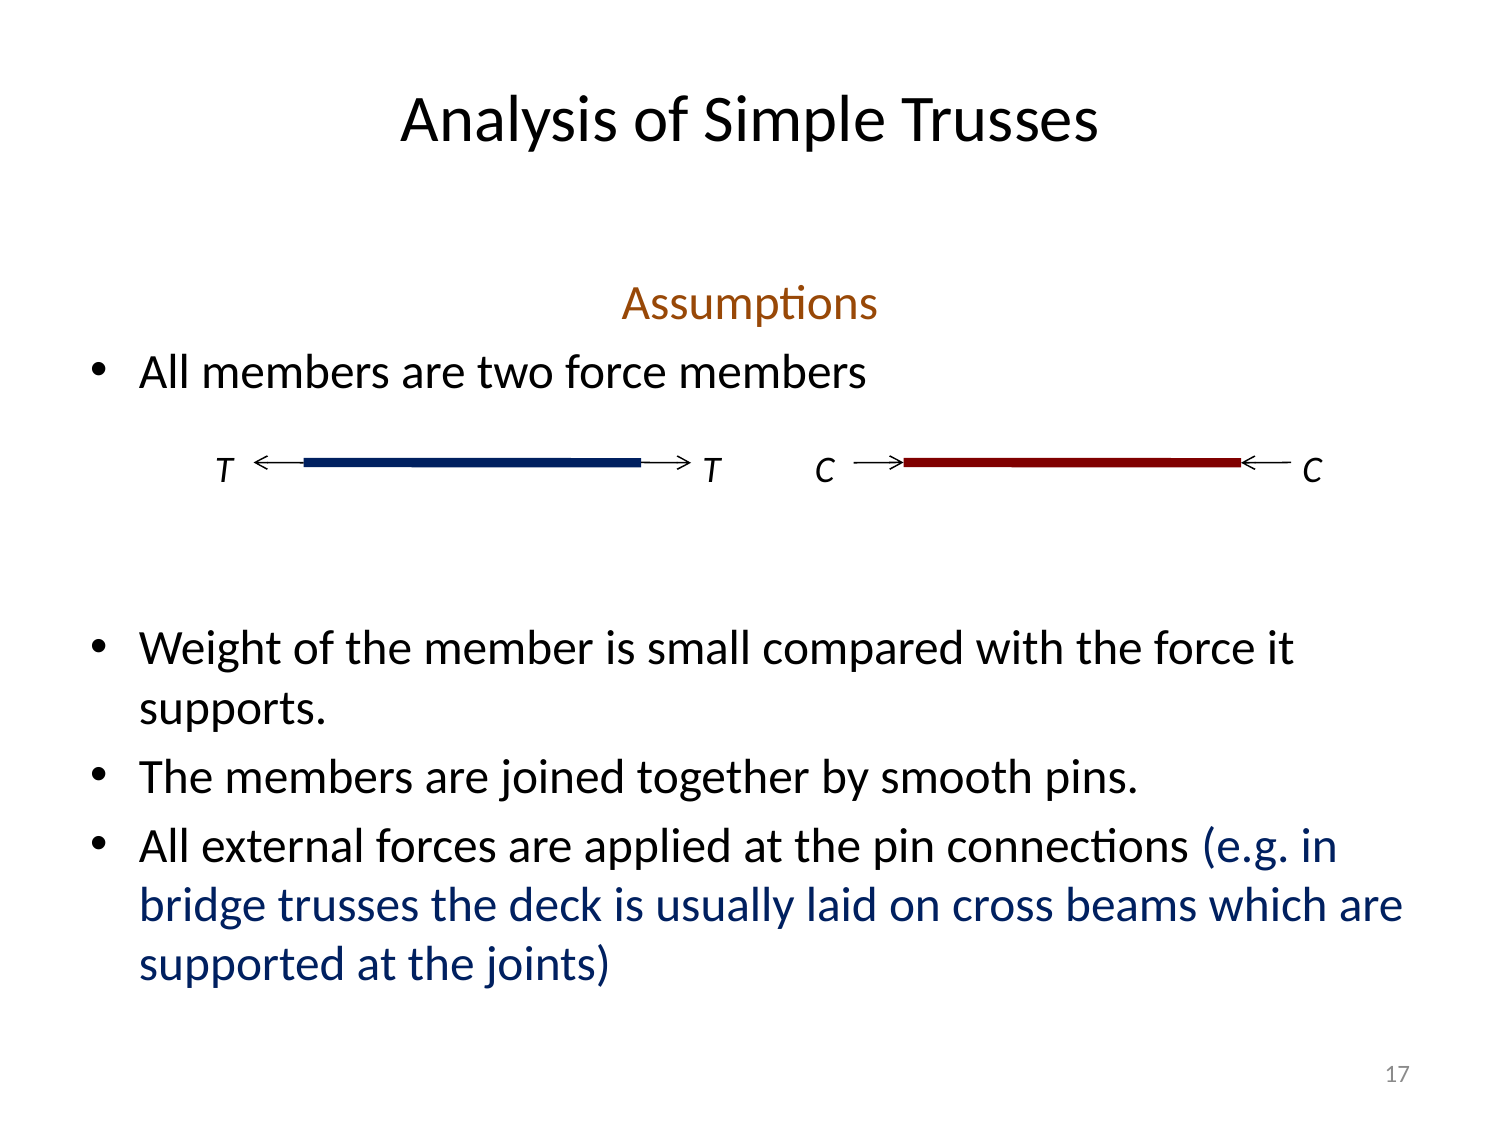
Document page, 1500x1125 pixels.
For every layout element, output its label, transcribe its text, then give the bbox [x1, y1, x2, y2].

list Assumptions All members are two force members Weight of the member is small compared with the force it supports. The members are joined together by smooth pins. All external forces are applied at the pin connections (e.g. in bridge trusses the deck is usually laid on cross beams which are supported at the joints) [75, 262, 1425, 1005]
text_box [799, 437, 1338, 501]
slide_number 17 [1074, 1042, 1425, 1103]
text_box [199, 437, 738, 501]
title Analysis of Simple Trusses [75, 20, 1425, 209]
